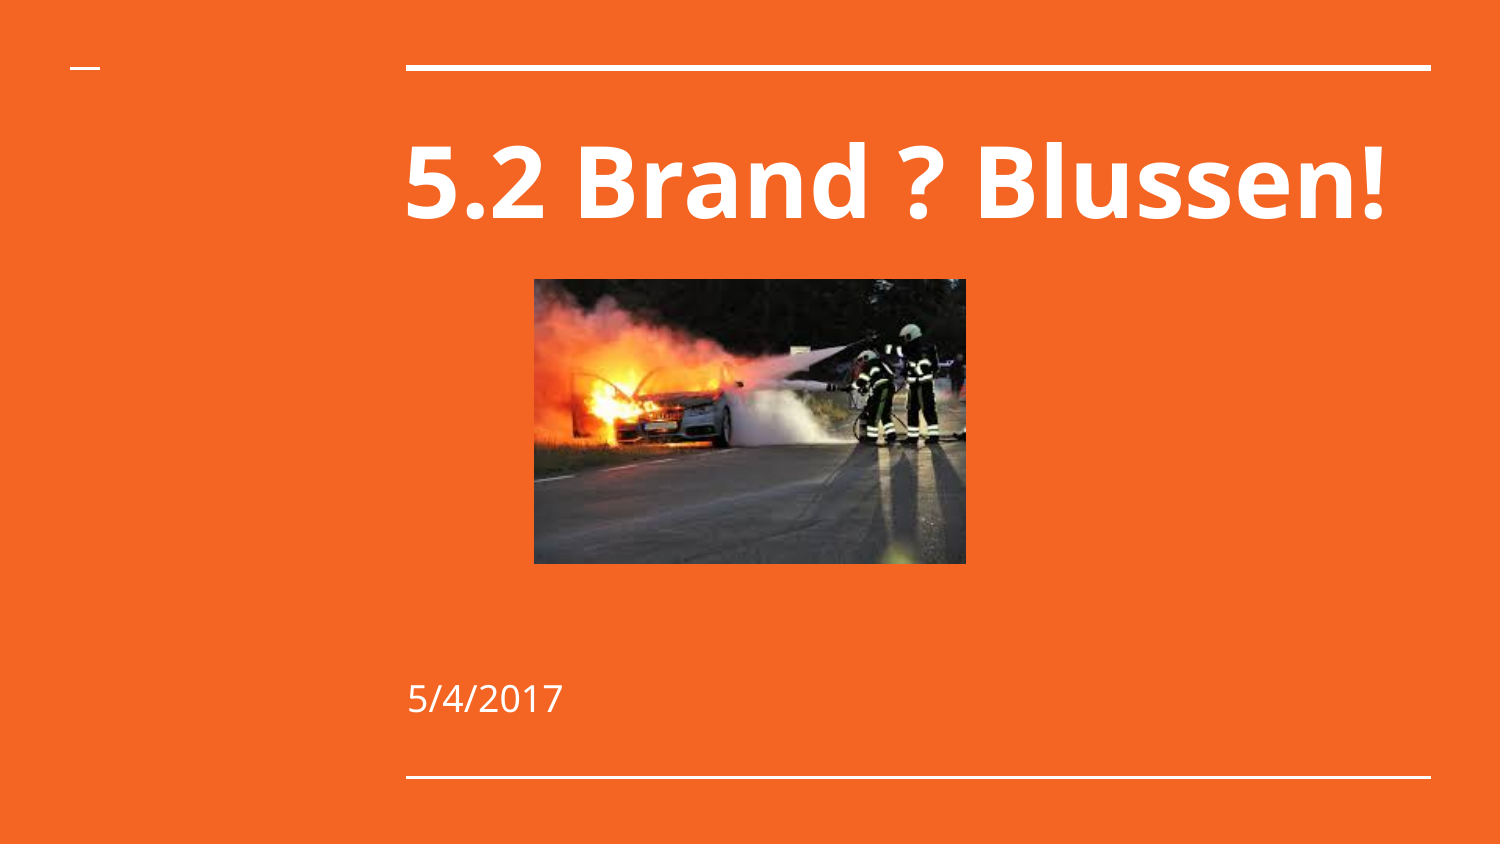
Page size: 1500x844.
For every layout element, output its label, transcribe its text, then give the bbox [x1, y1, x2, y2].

picture [534, 279, 966, 565]
title 5.2 Brand ? Blussen! [389, 103, 1428, 357]
subtitle 5/4/2017 [392, 531, 1431, 735]
